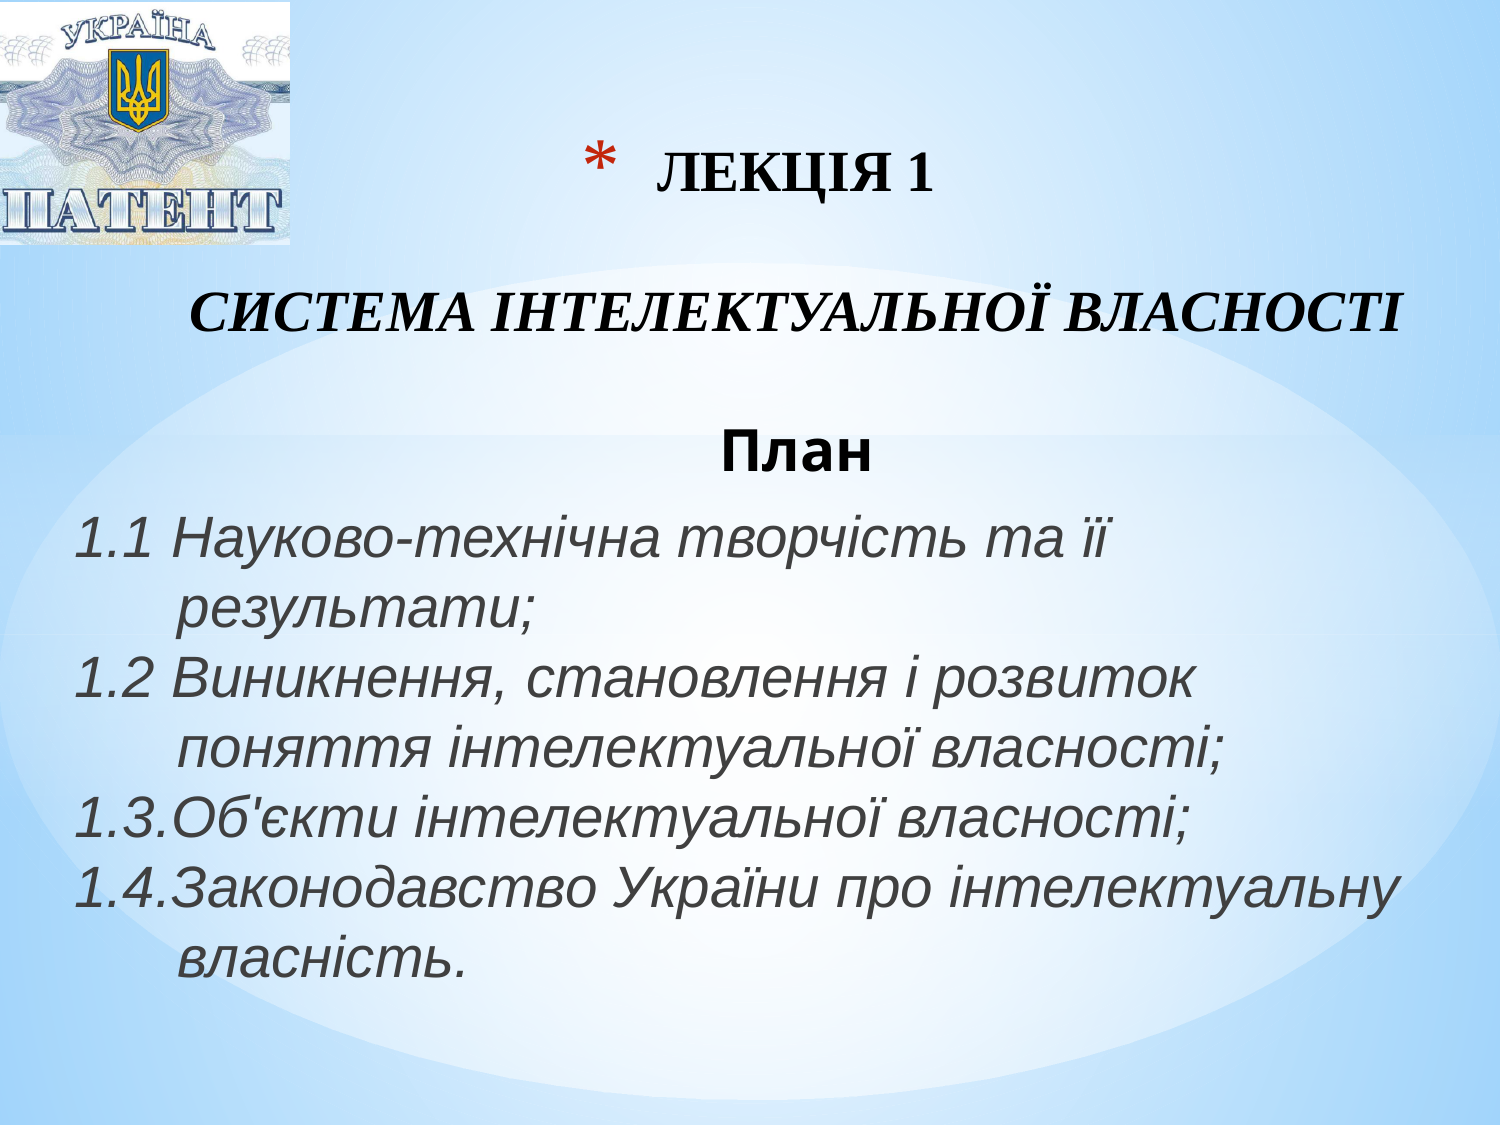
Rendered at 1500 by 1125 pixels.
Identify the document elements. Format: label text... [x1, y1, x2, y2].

text_box 1.1 Науково-технічна творчість та її результати; 1.2 Виникнення, становлення і розвиток поняття інтелектуальної власності; 1.3.Об'єкти інтелектуальної власності; 1.4.Законодавство України про інтелектуальну власність. [29, 491, 1483, 1035]
title ЛЕКЦІЯ 1 СИСТЕМА ІНТЕЛЕКТУАЛЬНОЇ ВЛАСНОСТІ План [17, 125, 1471, 492]
picture [0, 2, 290, 245]
